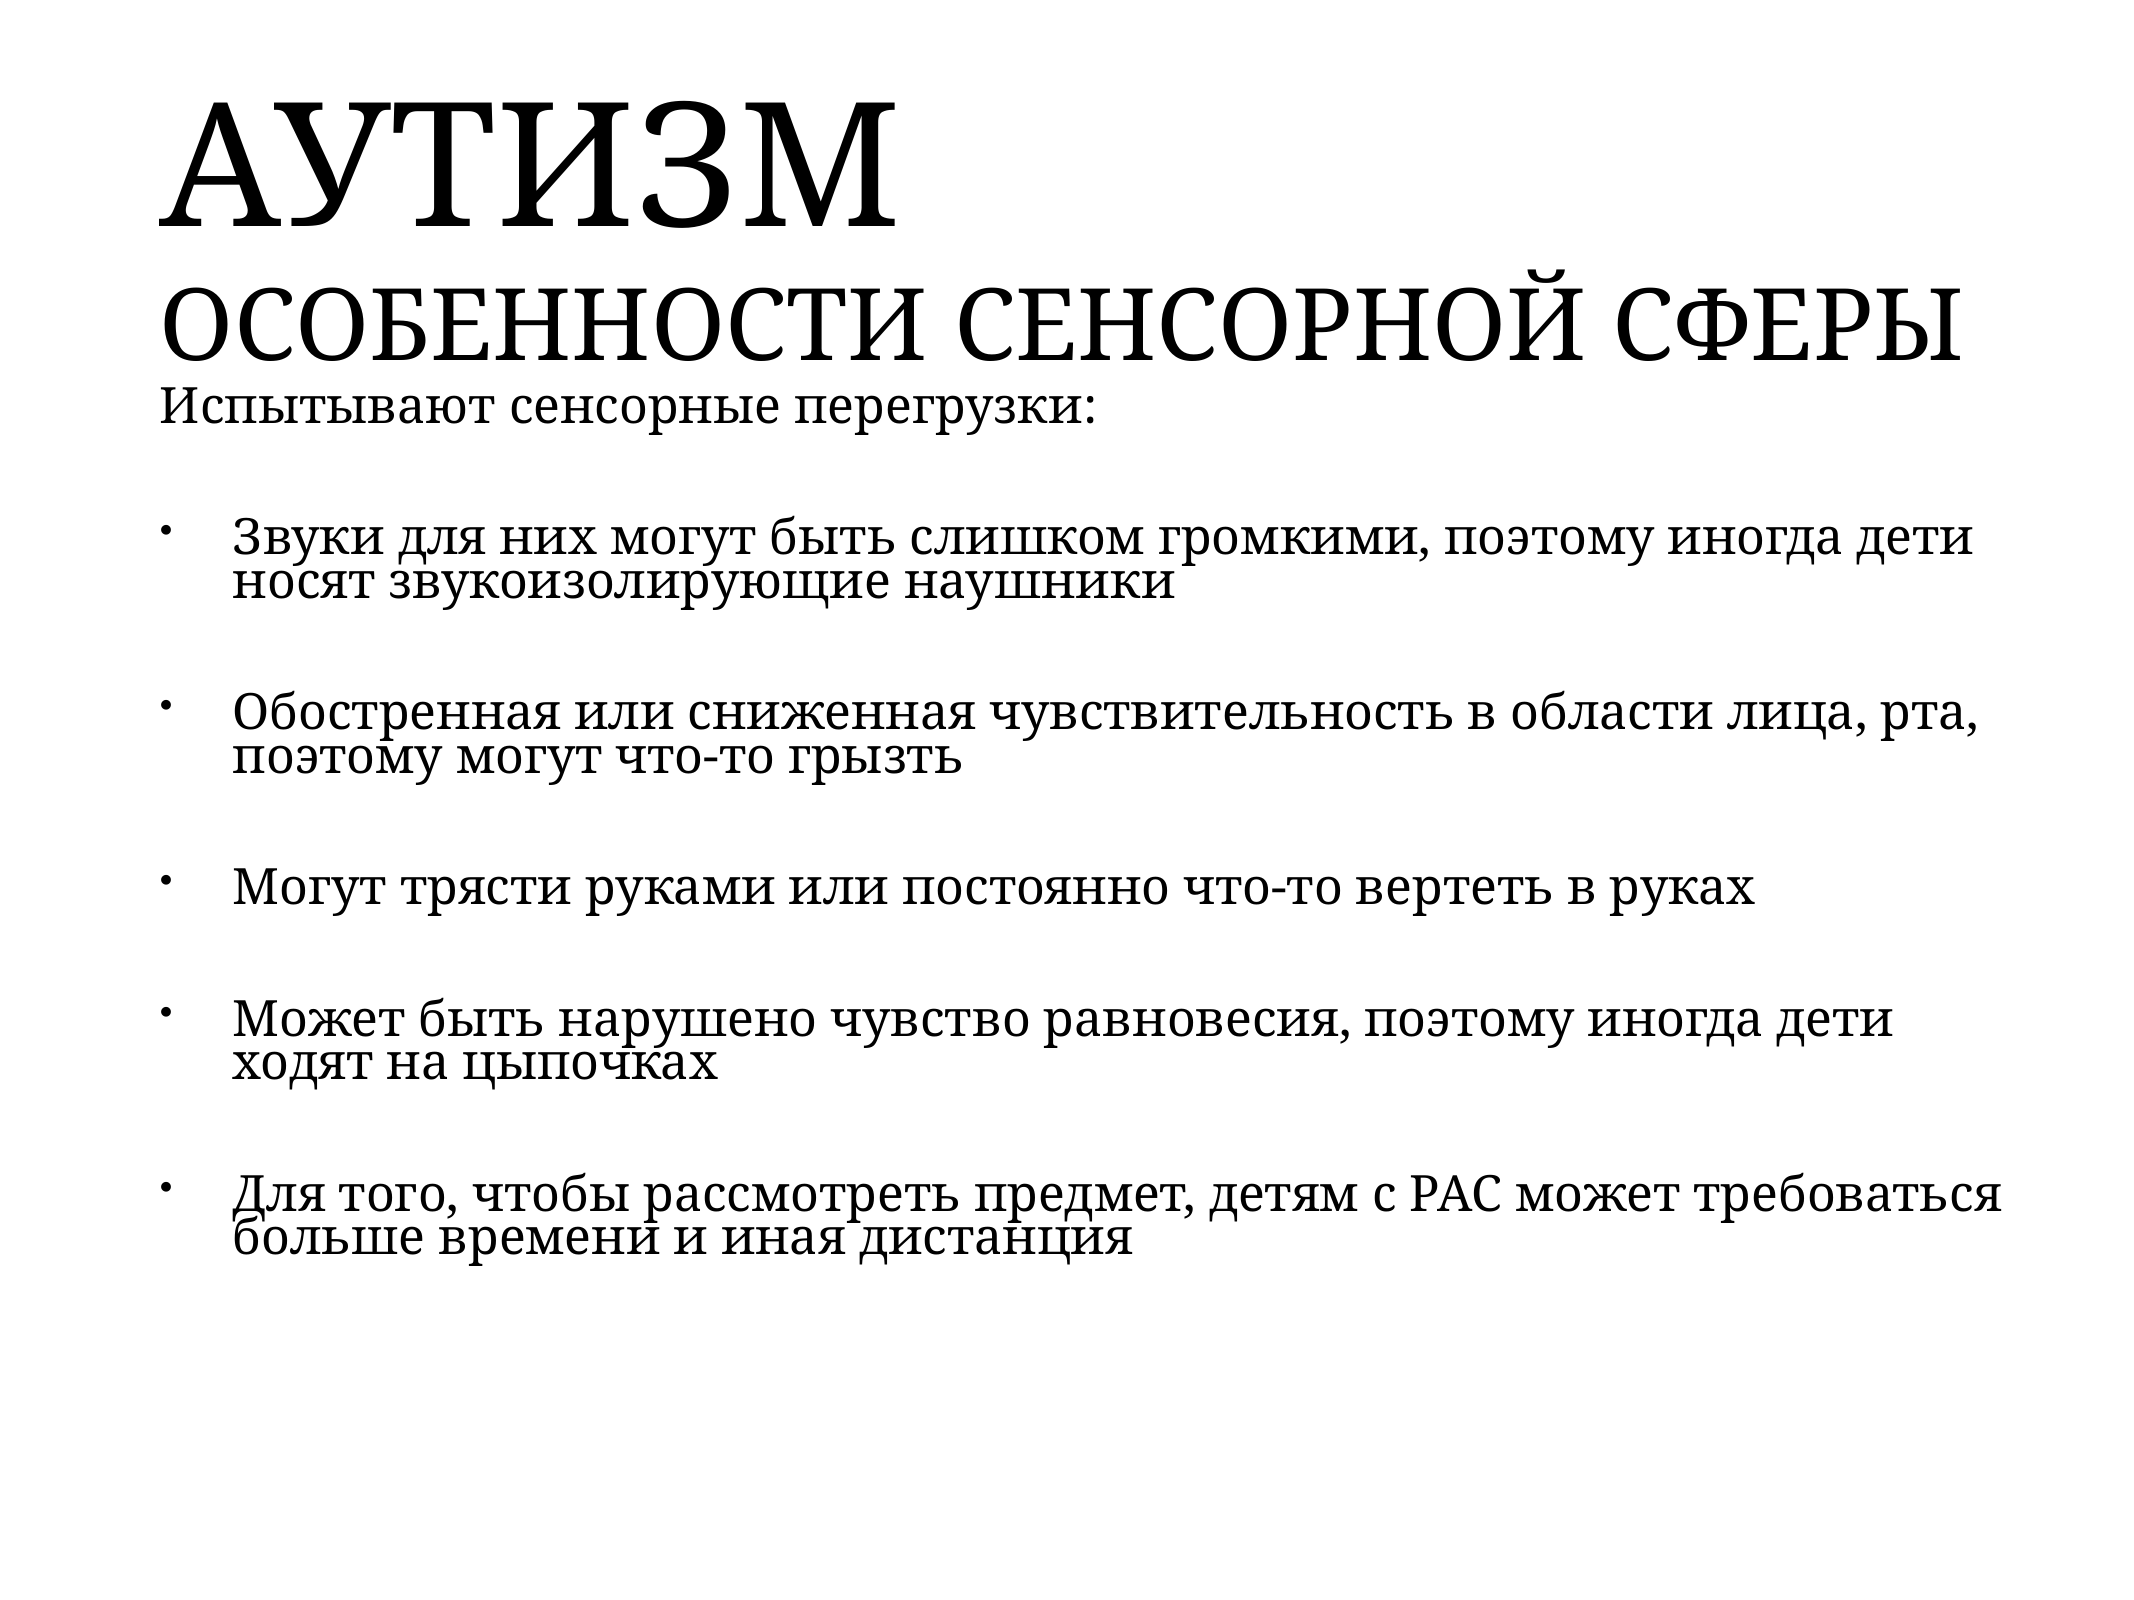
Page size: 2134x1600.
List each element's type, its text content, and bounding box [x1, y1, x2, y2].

list Испытывают сенсорные перегрузки: Звуки для них могут быть слишком громкими, поэтому иногда дети носят звукоизолирующие наушники Обостренная или сниженная чувствительность в области лица, рта, поэтому могут что-то грызть Могут трясти руками или постоянно что-то вертеть в руках Может быть нарушено чувство равновесия, поэтому иногда дети ходят на цыпочках Для того, чтобы рассмотреть предмет, детям с РАС может требоваться больше времени и иная дистанция [145, 386, 2027, 1430]
title Аутизм Особенности сенсорной сферы [145, 103, 2027, 331]
